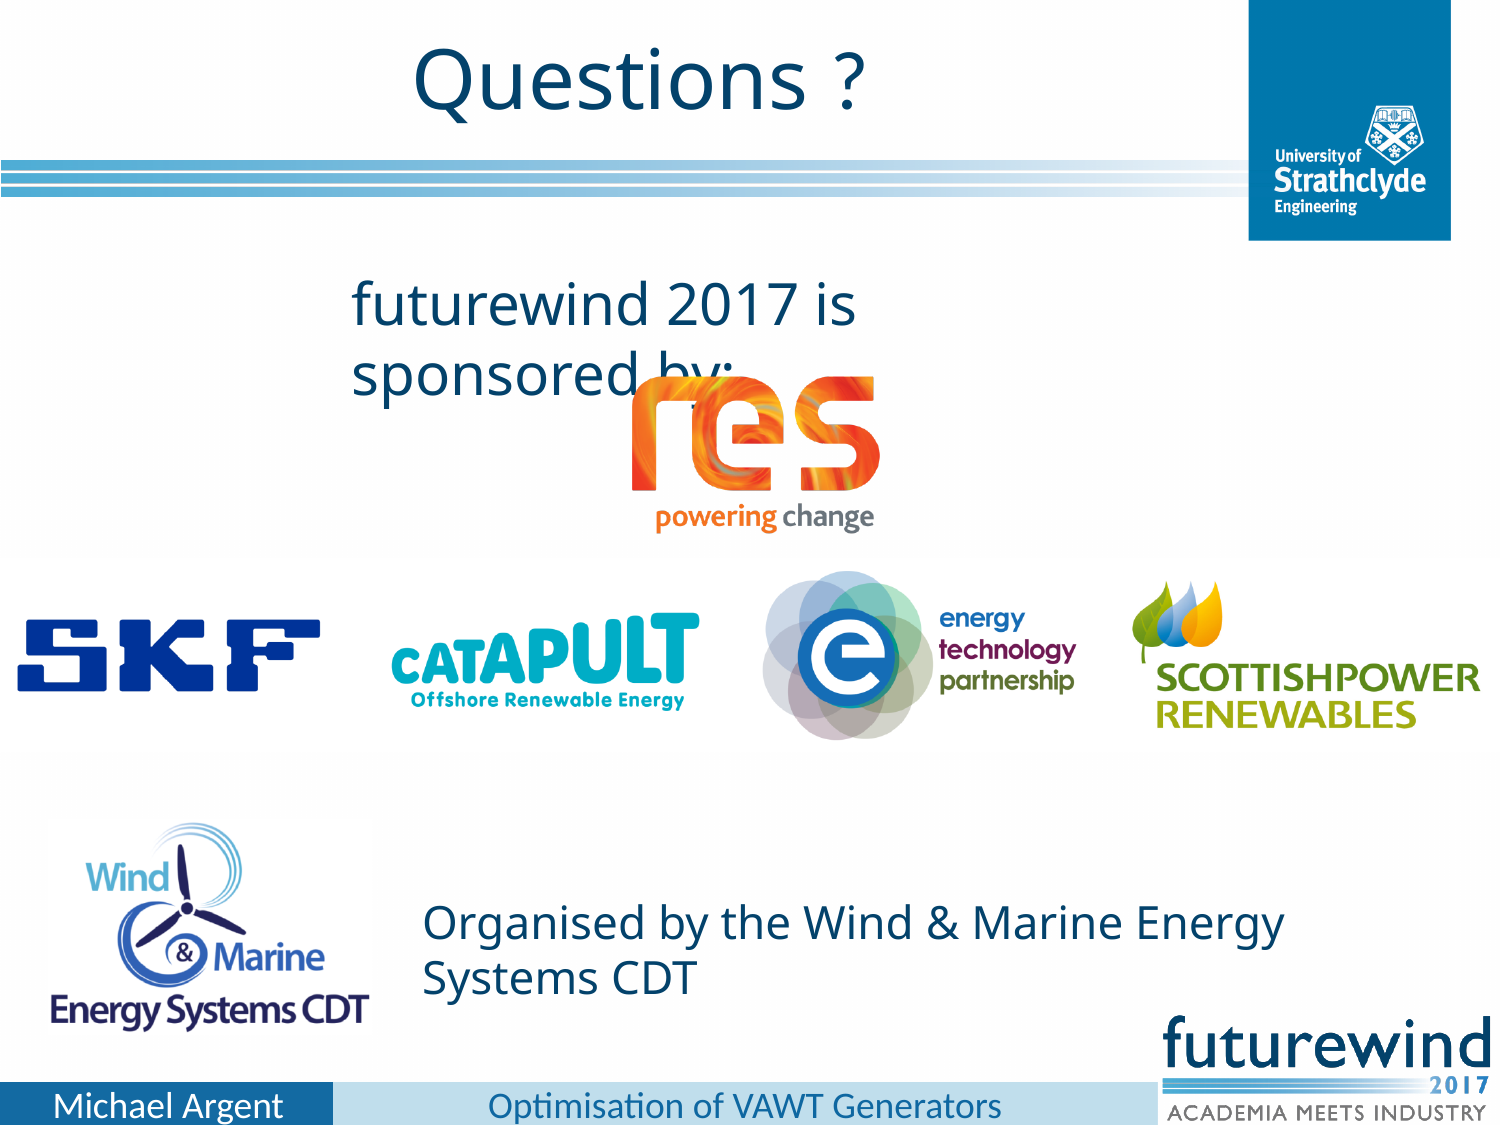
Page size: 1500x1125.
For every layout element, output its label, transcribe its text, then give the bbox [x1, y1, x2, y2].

picture [1277, 150, 1284, 161]
picture [1379, 174, 1393, 199]
picture [1314, 174, 1327, 191]
picture [1349, 149, 1360, 161]
picture [1276, 200, 1286, 212]
picture [1390, 146, 1400, 157]
text_box Questions ? [369, 19, 912, 138]
picture [1395, 169, 1408, 191]
picture [1275, 167, 1291, 191]
text_box futurewind 2017 is sponsored by: [336, 259, 1164, 378]
picture [1371, 169, 1377, 191]
picture [1341, 204, 1346, 212]
picture [1371, 132, 1382, 140]
picture [1306, 203, 1334, 212]
picture [1296, 150, 1300, 161]
picture [1329, 150, 1339, 161]
picture [1341, 169, 1354, 191]
picture [1304, 174, 1313, 191]
picture [1407, 133, 1417, 144]
picture [1371, 106, 1417, 154]
picture [1293, 171, 1302, 191]
picture [1287, 153, 1293, 161]
picture [1357, 174, 1368, 191]
picture [1412, 174, 1425, 191]
picture [1349, 205, 1356, 215]
picture [0, 0, 1500, 1125]
picture [1329, 171, 1338, 191]
text_box Organised by the Wind & Marine Energy Systems CDT [407, 886, 1483, 1005]
picture [1293, 204, 1299, 213]
picture [1308, 153, 1319, 161]
